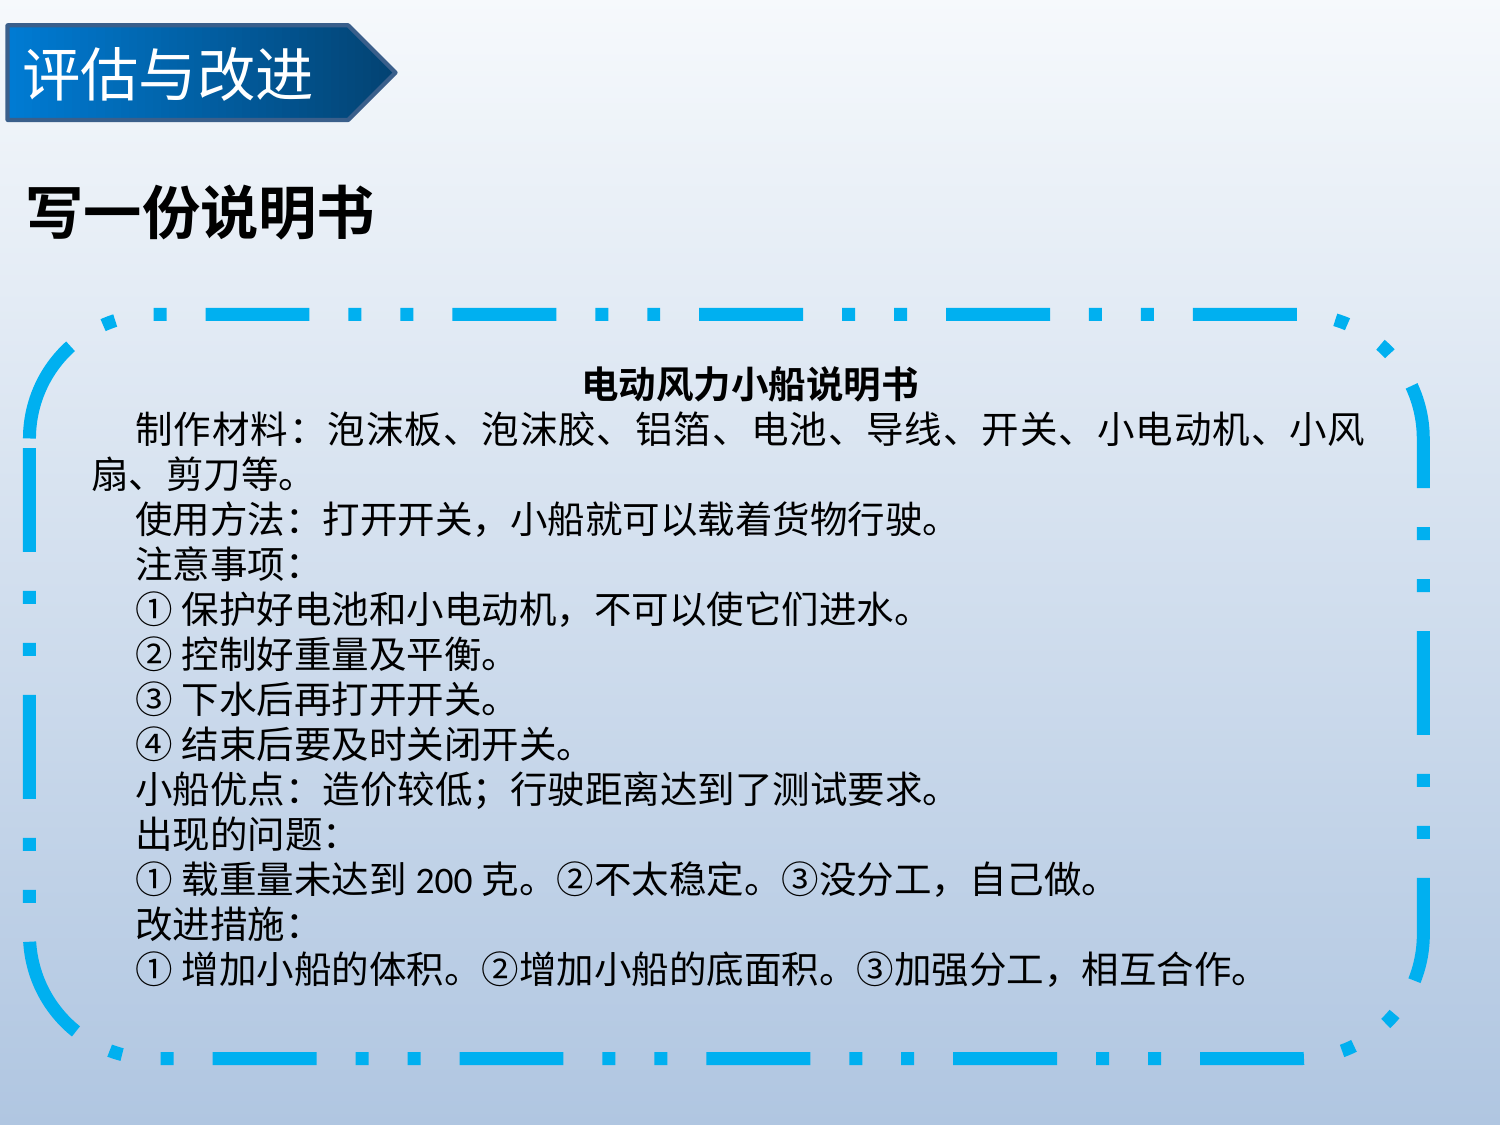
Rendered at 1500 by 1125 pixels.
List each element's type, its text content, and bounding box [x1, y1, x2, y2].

text_box 评估与改进 [5, 23, 398, 123]
text_box [29, 314, 1424, 1059]
text_box 写一份说明书 [10, 133, 1381, 254]
text_box 电动风力小船说明书 制作材料：泡沫板、泡沫胶、铝箔、电池、导线、开关、小电动机、小风扇、剪刀等。 使用方法：打开开关，小船就可以载着货物行驶。 注意事项： ①保护好电池和小电动机，不可以使它们进水。 ②控制好重量及平衡。 ③下水后再打开开关。 ④结束后要及时关闭开关。 小船优点：造价较低；行驶距离达到了测试要求。 出现的问题： ①载重量未达到200克。②不太稳定。③没分工，自己做。 改进措施： ①增加小船的体积。②增加小船的底面积。③加强分工，相互合作。 [76, 353, 1381, 998]
